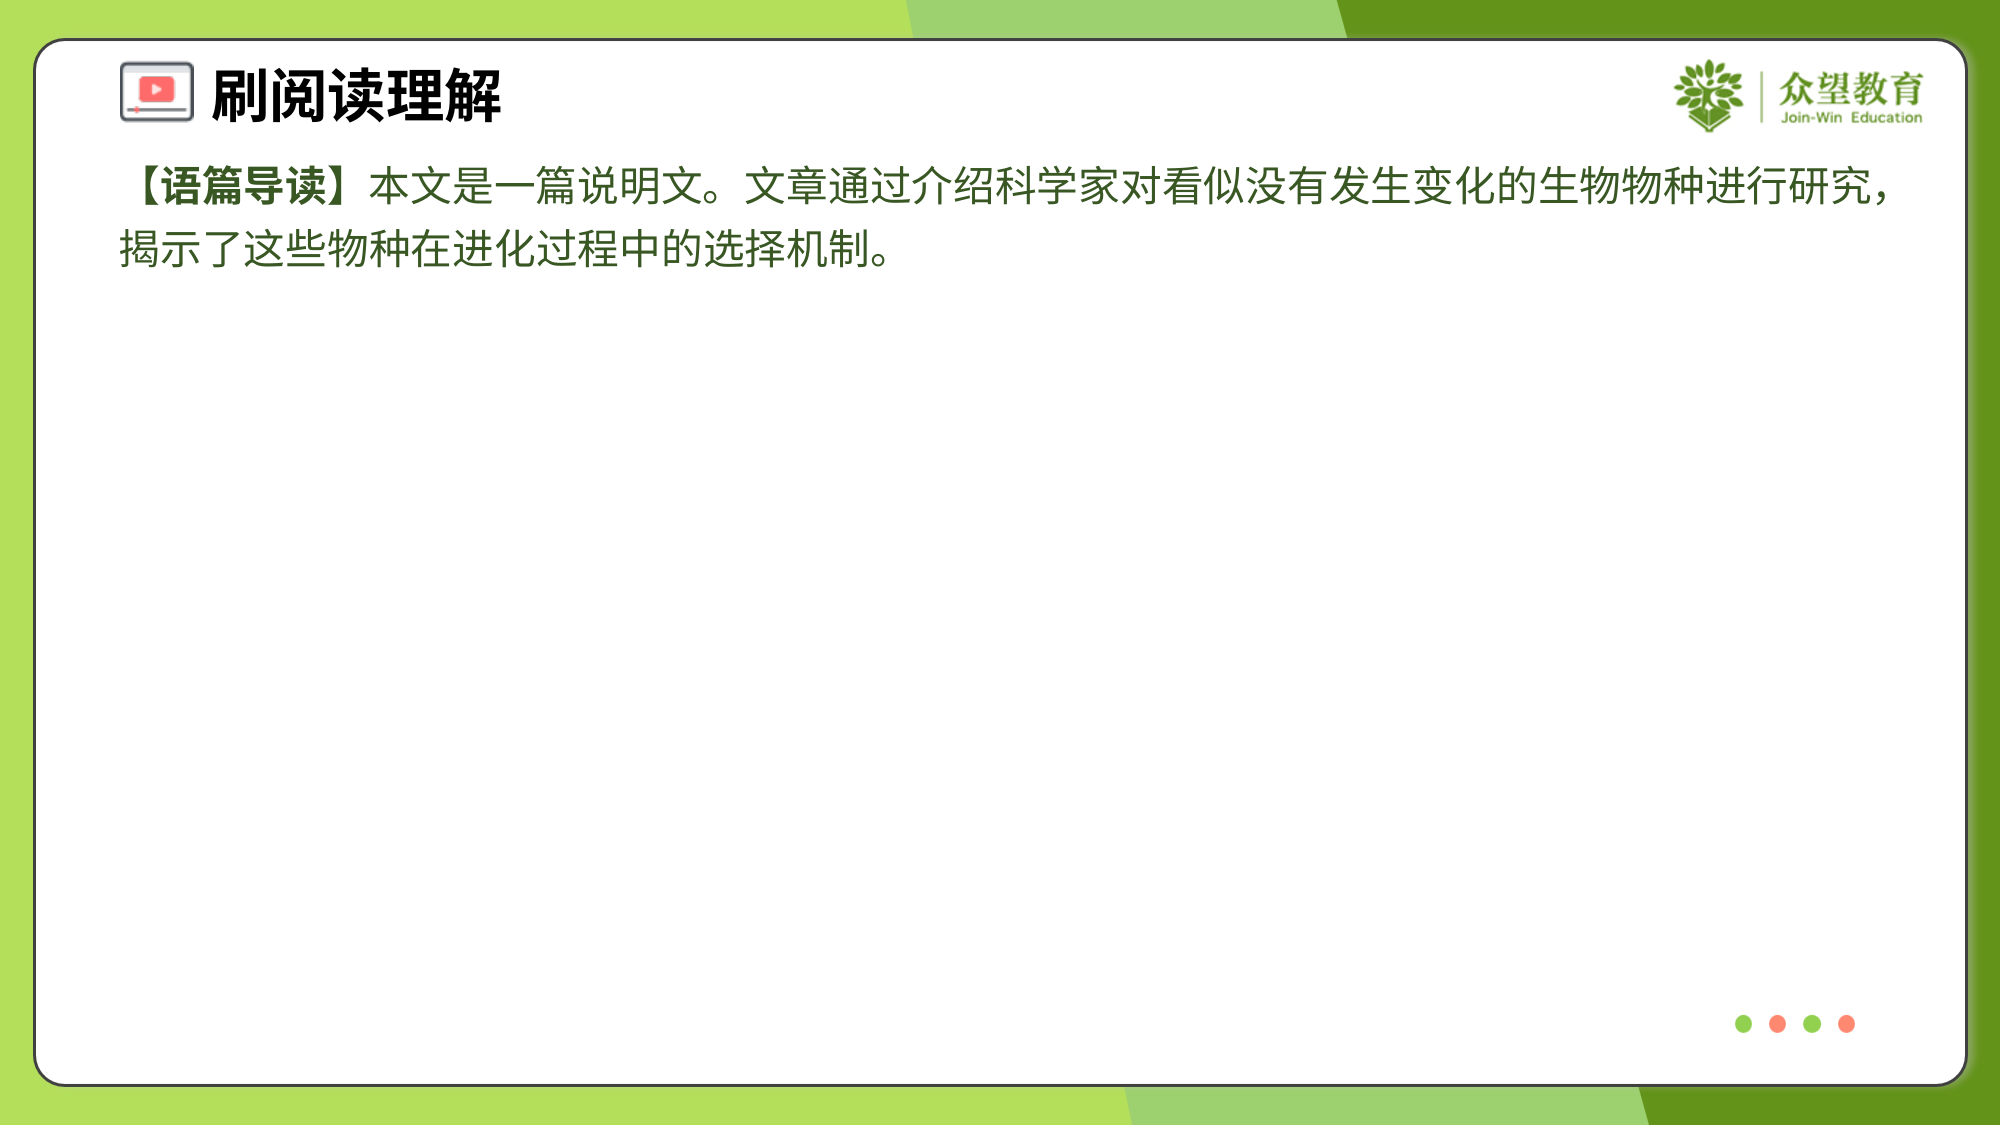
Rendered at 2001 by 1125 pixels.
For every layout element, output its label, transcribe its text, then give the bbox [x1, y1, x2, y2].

text_box 【语篇导读】本文是一篇说明文。文章通过介绍科学家对看似没有发生变化的生物物种进行研究，揭示了这些物种在进化过程中的选择机制。 [118, 147, 1883, 268]
picture [0, 0, 2000, 1125]
